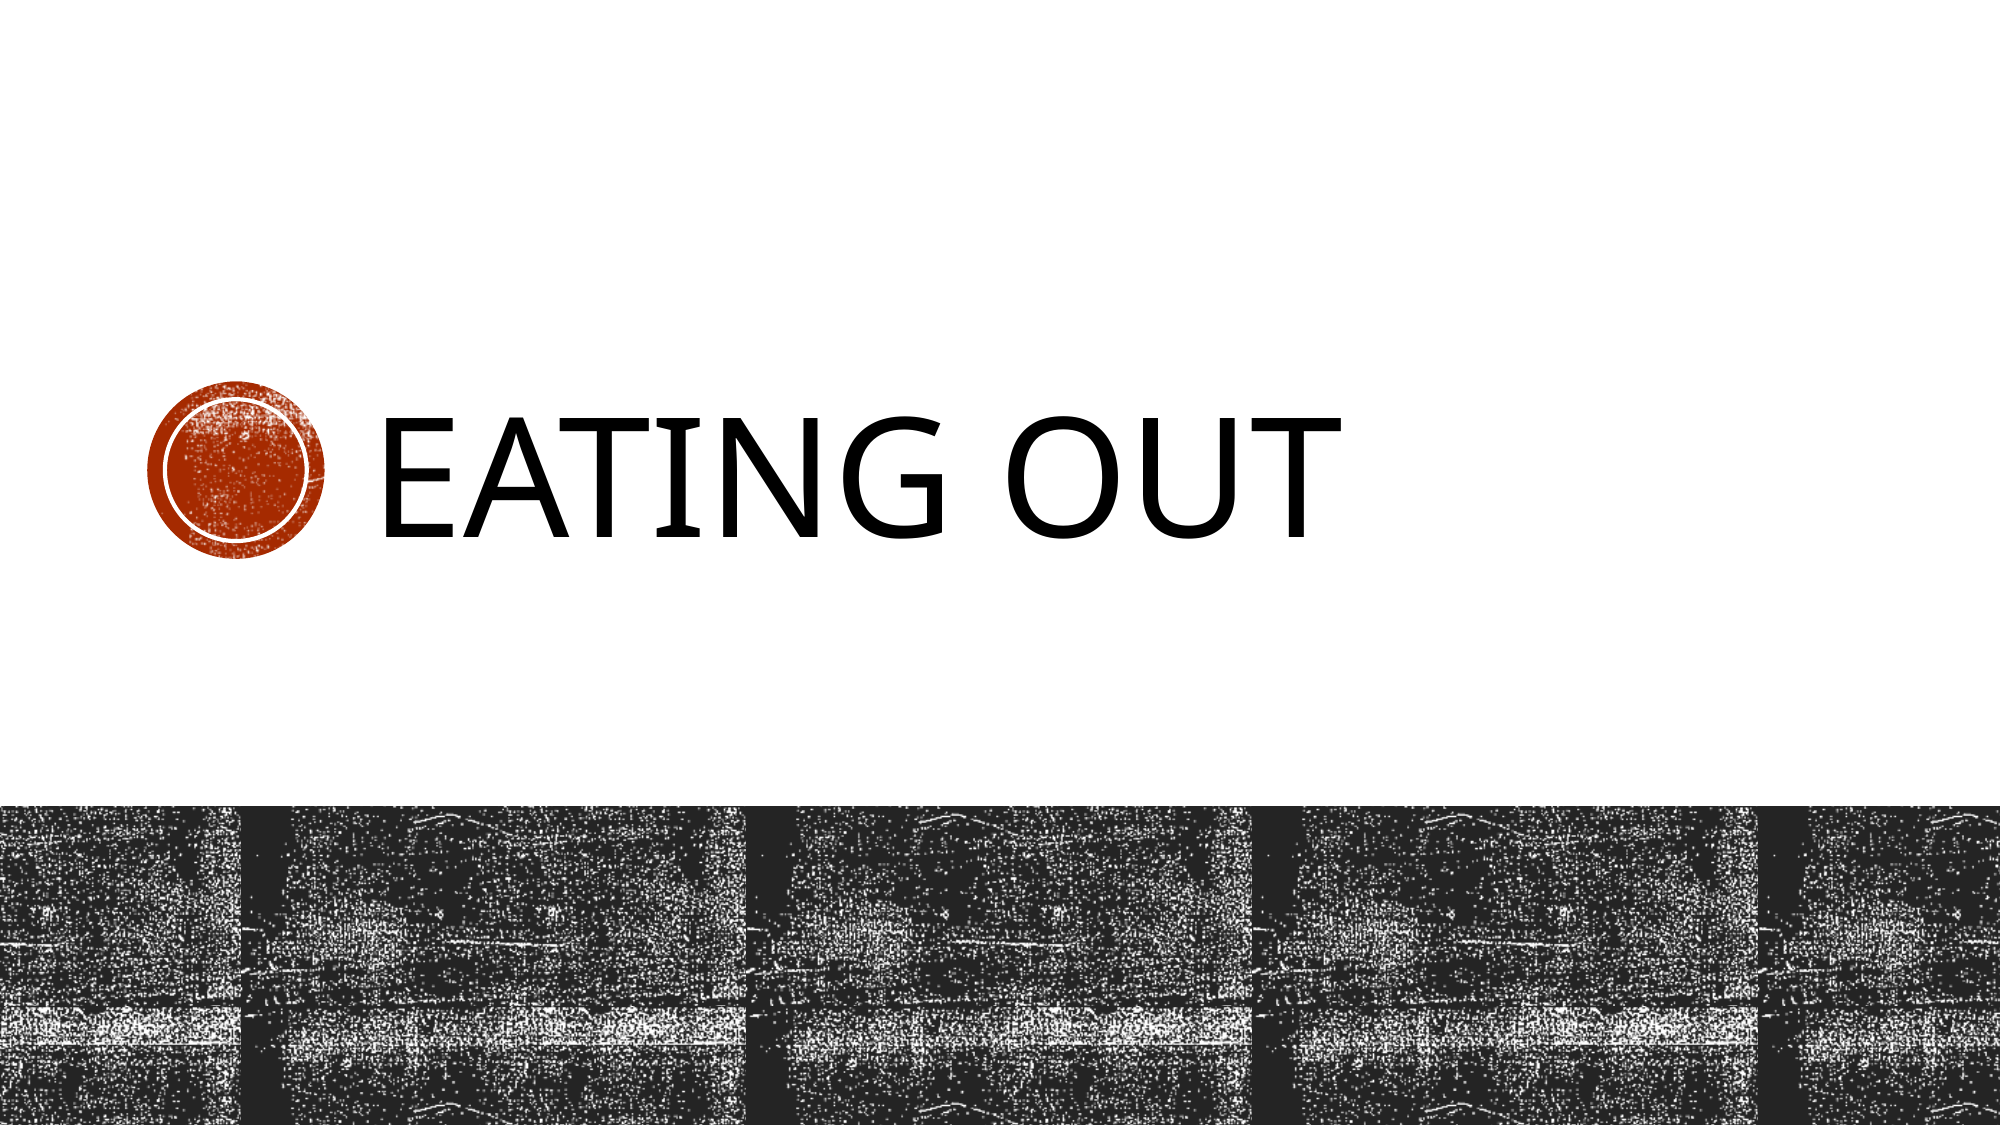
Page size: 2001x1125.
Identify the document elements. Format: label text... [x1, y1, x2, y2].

title Eating out [355, 201, 1878, 779]
